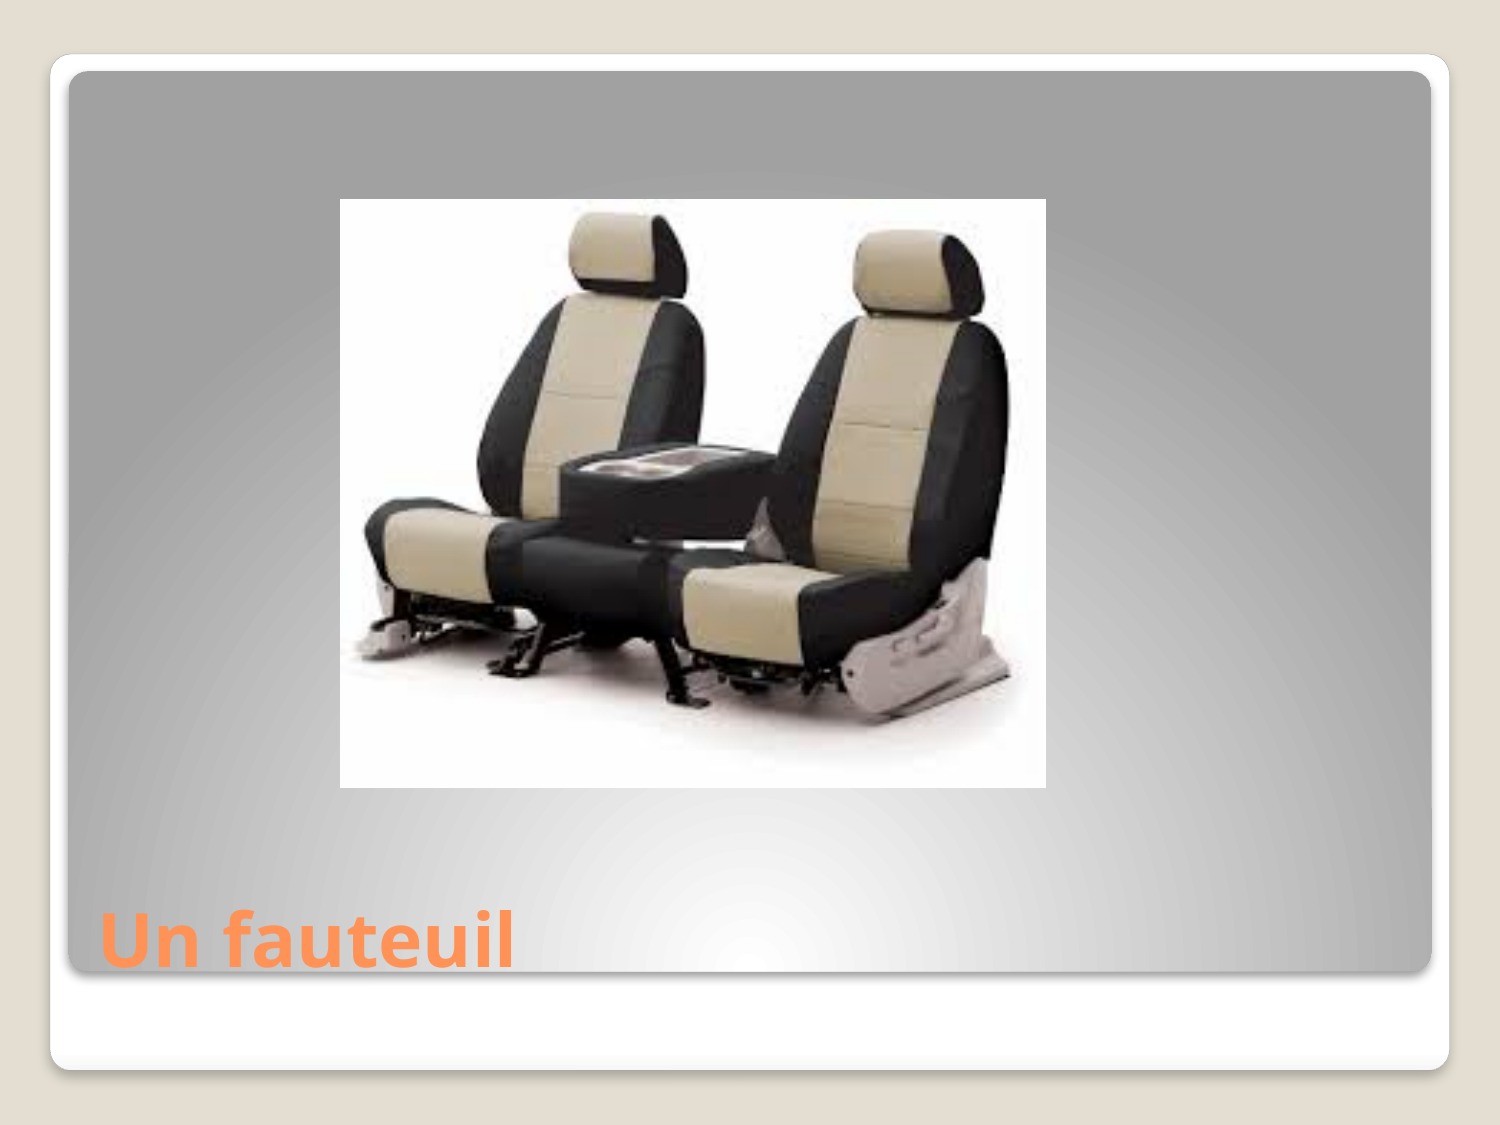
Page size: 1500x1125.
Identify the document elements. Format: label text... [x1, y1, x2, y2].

title Un fauteuil [82, 817, 1425, 990]
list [340, 199, 1047, 788]
